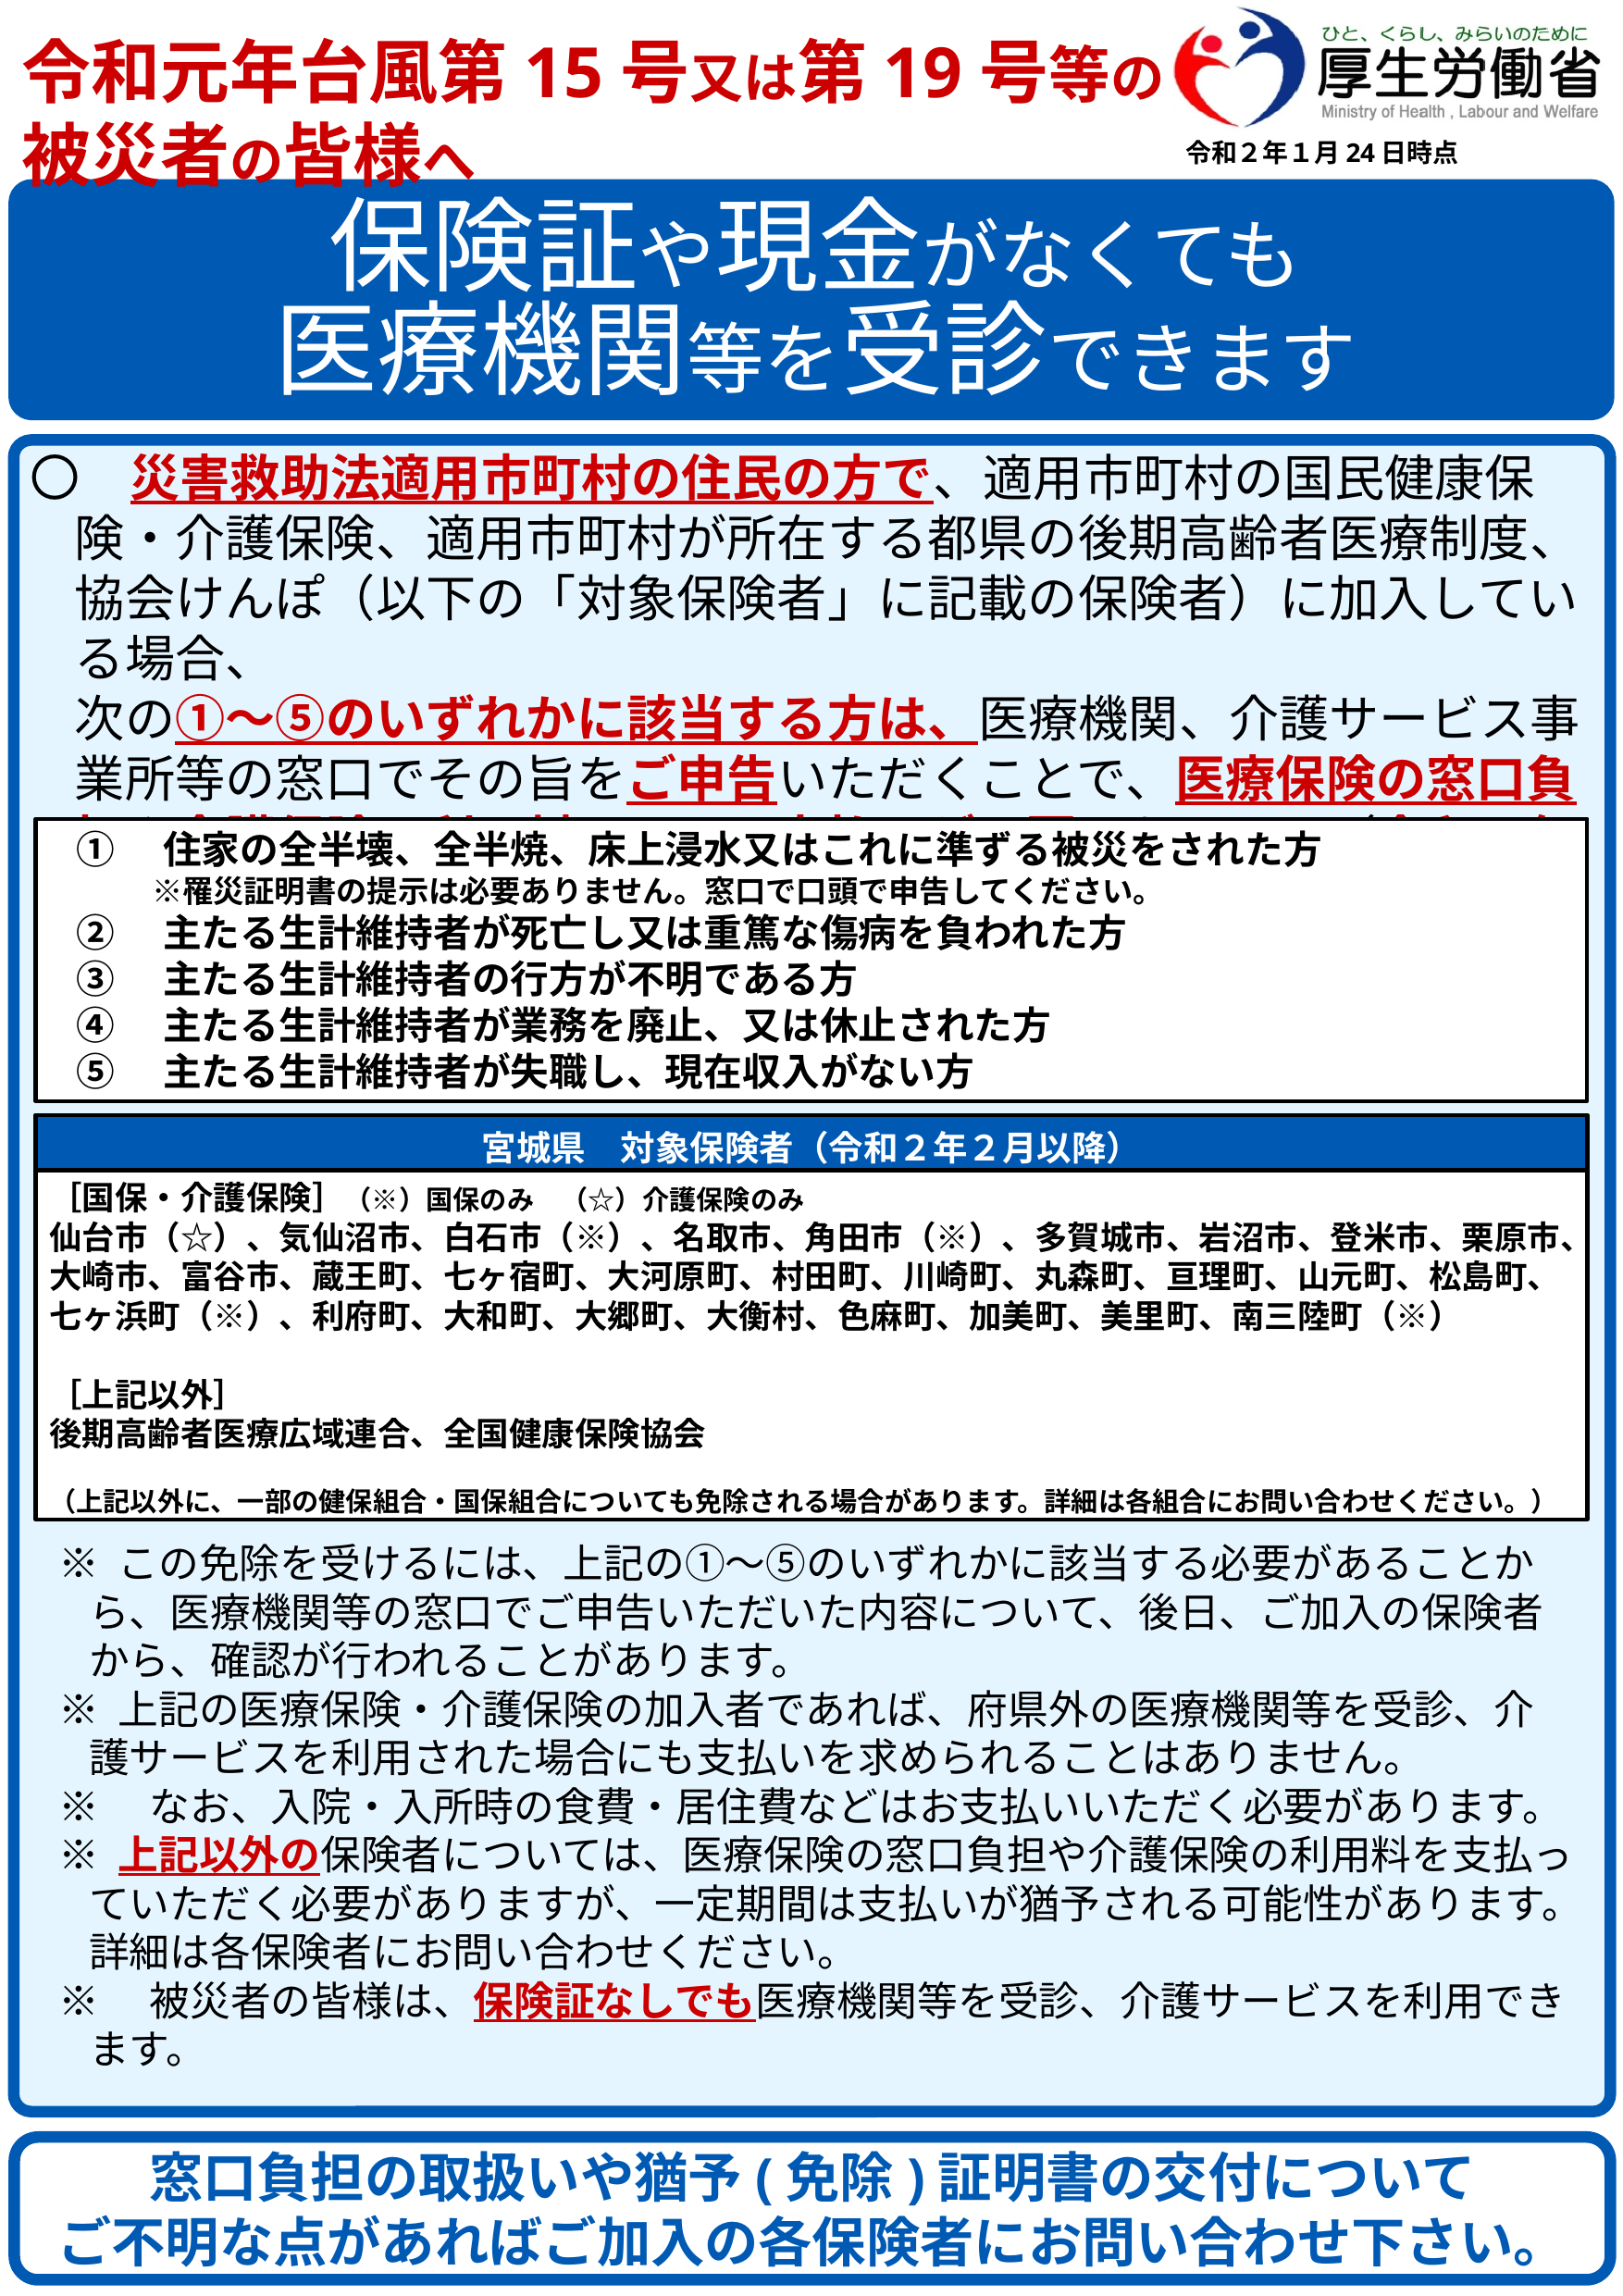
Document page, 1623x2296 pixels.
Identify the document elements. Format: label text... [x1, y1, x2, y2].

text_box ※ この免除を受けるには、上記の①～⑤のいずれかに該当する必要があることから、医療機関等の窓口でご申告いただいた内容について、後日、ご加入の保険者から、確認が行われることがあります。 ※ 上記の医療保険・介護保険の加入者であれば、府県外の医療機関等を受診、介護サービスを利用された場合にも支払いを求められることはありません。 ※ なお、入院・入所時の食費・居住費などはお支払いいただく必要があります。 ※ 上記以外の保険者については、医療保険の窓口負担や介護保険の利用料を支払っていただく必要がありますが、一定期間は支払いが猶予される可能性があります。詳細は各保険者にお問い合わせください。 ※ 被災者の皆様は、保険証なしでも医療機関等を受診、介護サービスを利用できます。 [44, 1531, 1588, 2079]
text_box ① 住家の全半壊、全半焼、床上浸水又はこれに準ずる被災をされた方 ※罹災証明書の提示は必要ありません。窓口で口頭で申告してください。 ② 主たる生計維持者が死亡し又は重篤な傷病を負われた方 ③ 主たる生計維持者の行方が不明である方 ④ 主たる生計維持者が業務を廃止、又は休止された方 ⑤ 主たる生計維持者が失職し、現在収入がない方 [35, 818, 1588, 1101]
text_box [11, 445, 1613, 2114]
text_box 〇 災害救助法適用市町村の住民の方で、適用市町村の国民健康保険・介護保険、適用市町村が所在する都県の後期高齢者医療制度、 協会けんぽ（以下の「対象保険者」に記載の保険者）に加入している場合、 次の➀～➄のいずれかに該当する方は、医療機関、介護サービス事業所等の窓口でその旨をご申告いただくことで、医療保険の窓口負担や介護保険の利用料について支払いが不要となります（令和２年３月末まで）。 [16, 440, 1615, 935]
text_box 令和元年台風第15号又は第19号等の 被災者の皆様へ [20, 19, 1167, 177]
text_box 窓口負担の取扱いや猶予(免除)証明書の交付について ご不明な点があればご加入の各保険者にお問い合わせ下さい。 [12, 2135, 1613, 2282]
text_box ［国保・介護保険］（※）国保のみ （☆）介護保険のみ 仙台市（☆）、気仙沼市、白石市（※）、名取市、角田市（※）、多賀城市、岩沼市、登米市、栗原市、大崎市、富谷市、蔵王町、七ヶ宿町、大河原町、村田町、川崎町、丸森町、亘理町、山元町、松島町、七ヶ浜町（※）、利府町、大和町、大郷町、大衡村、色麻町、加美町、美里町、南三陸町（※） ［上記以外］ 後期高齢者医療広域連合、全国健康保険協会 （上記以外に、一部の健保組合・国保組合についても免除される場合があります。詳細は各組合にお問い合わせください。） [33, 1172, 1590, 1521]
text_box [12, 182, 1611, 416]
text_box 保険証や現金がなくても 医療機関等を受診できます [231, 185, 1399, 416]
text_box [1171, 6, 1611, 176]
text_box 宮城県 対象保険者（令和２年２月以降） [33, 1113, 1590, 1172]
